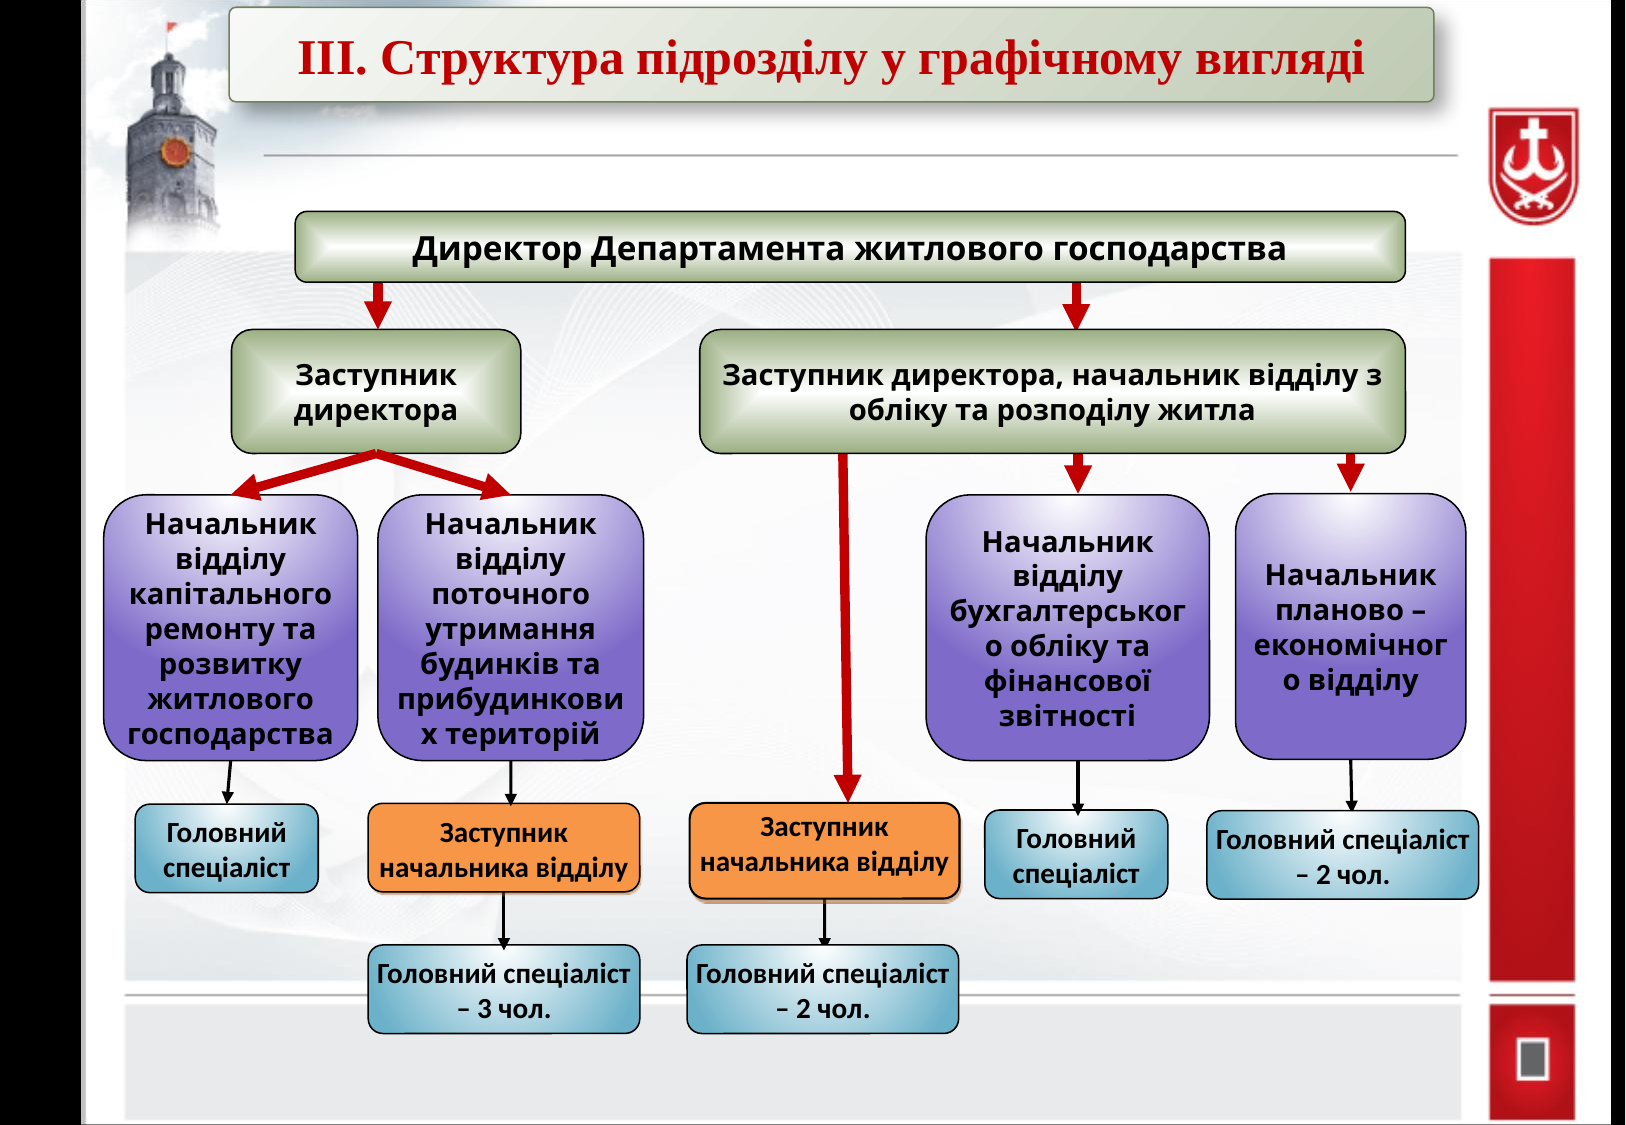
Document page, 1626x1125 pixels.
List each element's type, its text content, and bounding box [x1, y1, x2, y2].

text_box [103, 211, 1467, 1034]
picture [0, 0, 1626, 1125]
text_box IІI. Структура підрозділу у графічному вигляді [228, 6, 1435, 103]
